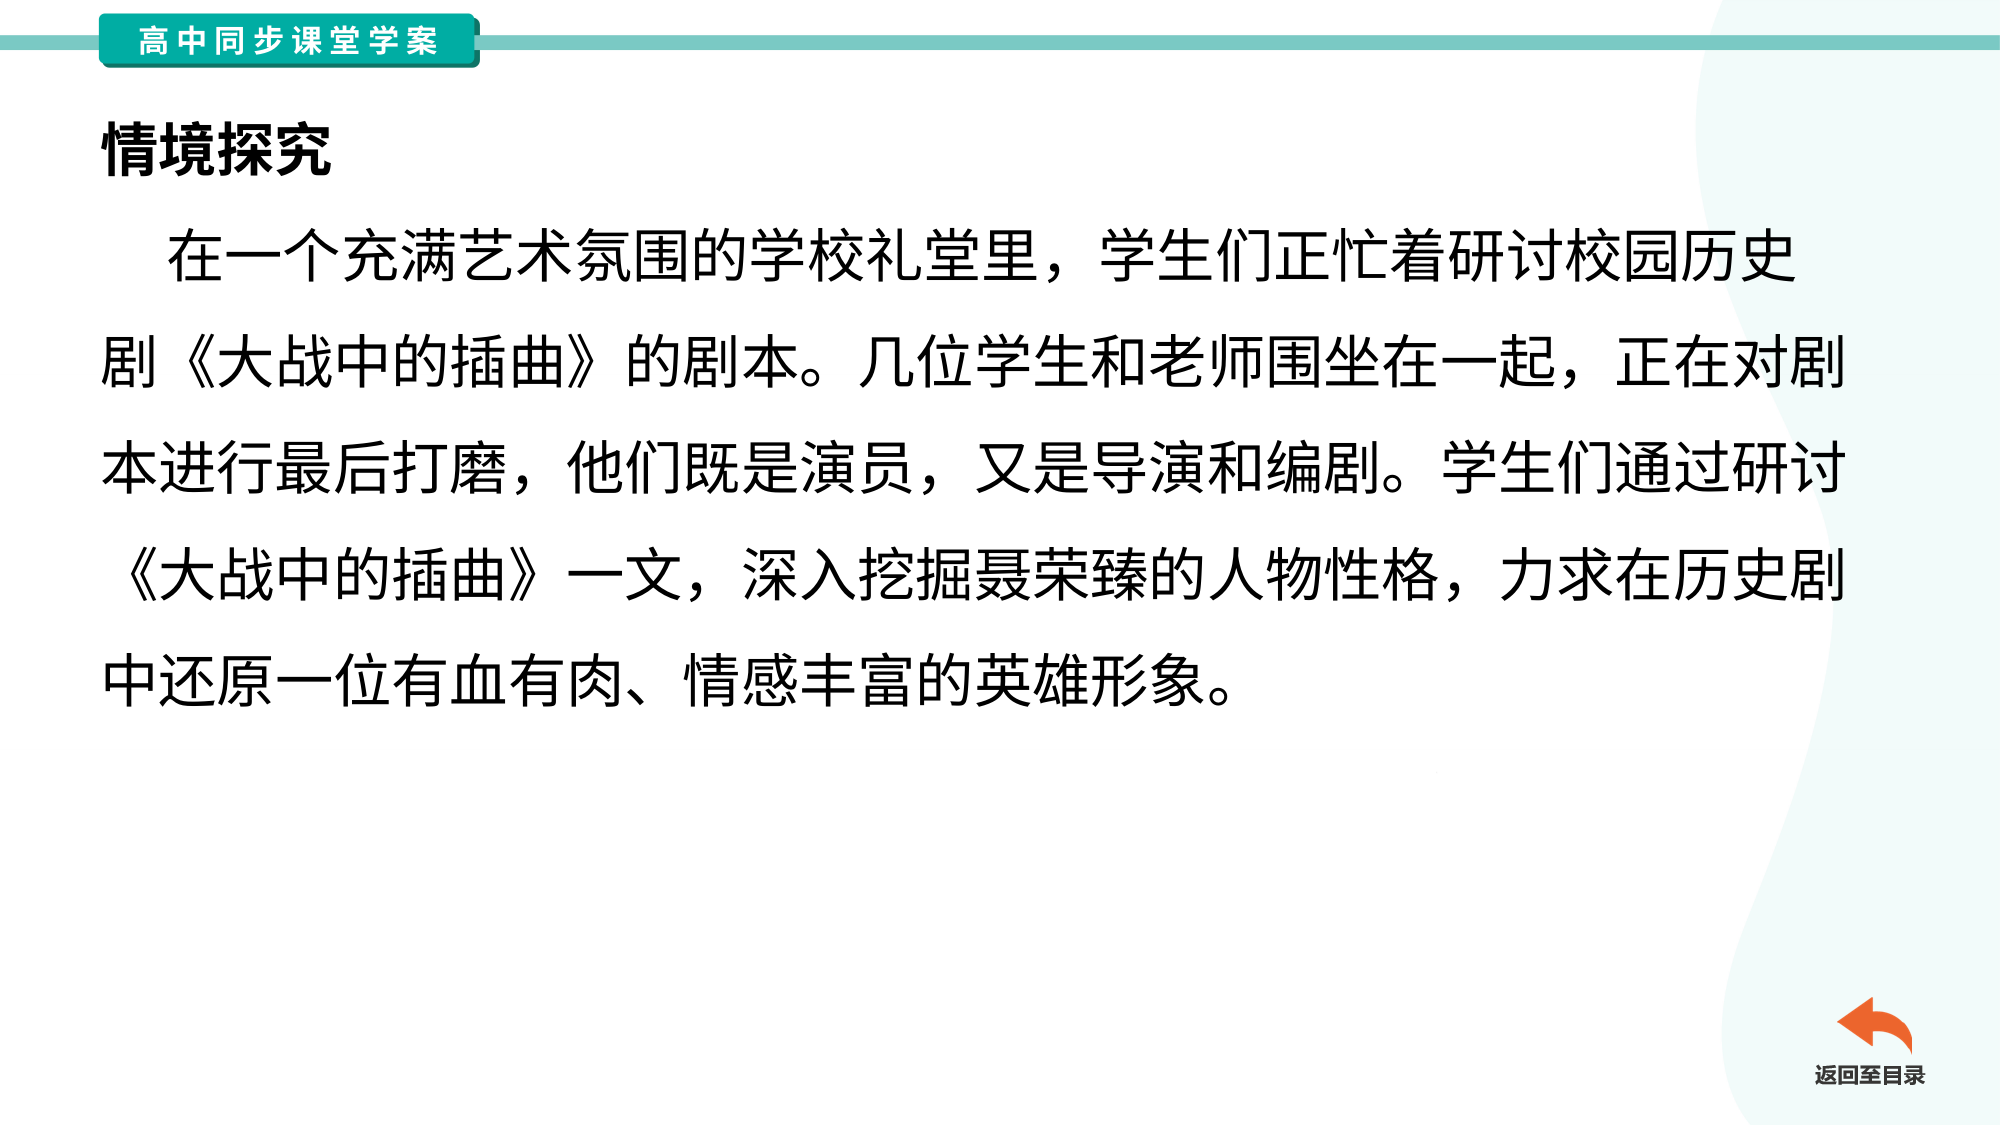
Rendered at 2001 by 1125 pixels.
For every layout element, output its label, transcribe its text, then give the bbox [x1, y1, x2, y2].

text_box 情境探究 在一个充满艺术氛围的学校礼堂里，学生们正忙着研讨校园历史 剧《大战中的插曲》的剧本。几位学生和老师围坐在一起，正在对剧 本进行最后打磨，他们既是演员，又是导演和编剧。学生们通过研讨 《大战中的插曲》一文，深入挖掘聂荣臻的人物性格，力求在历史剧 中还原一位有血有肉、情感丰富的英雄形象。 [100, 76, 1899, 715]
picture [0, 0, 2000, 1125]
